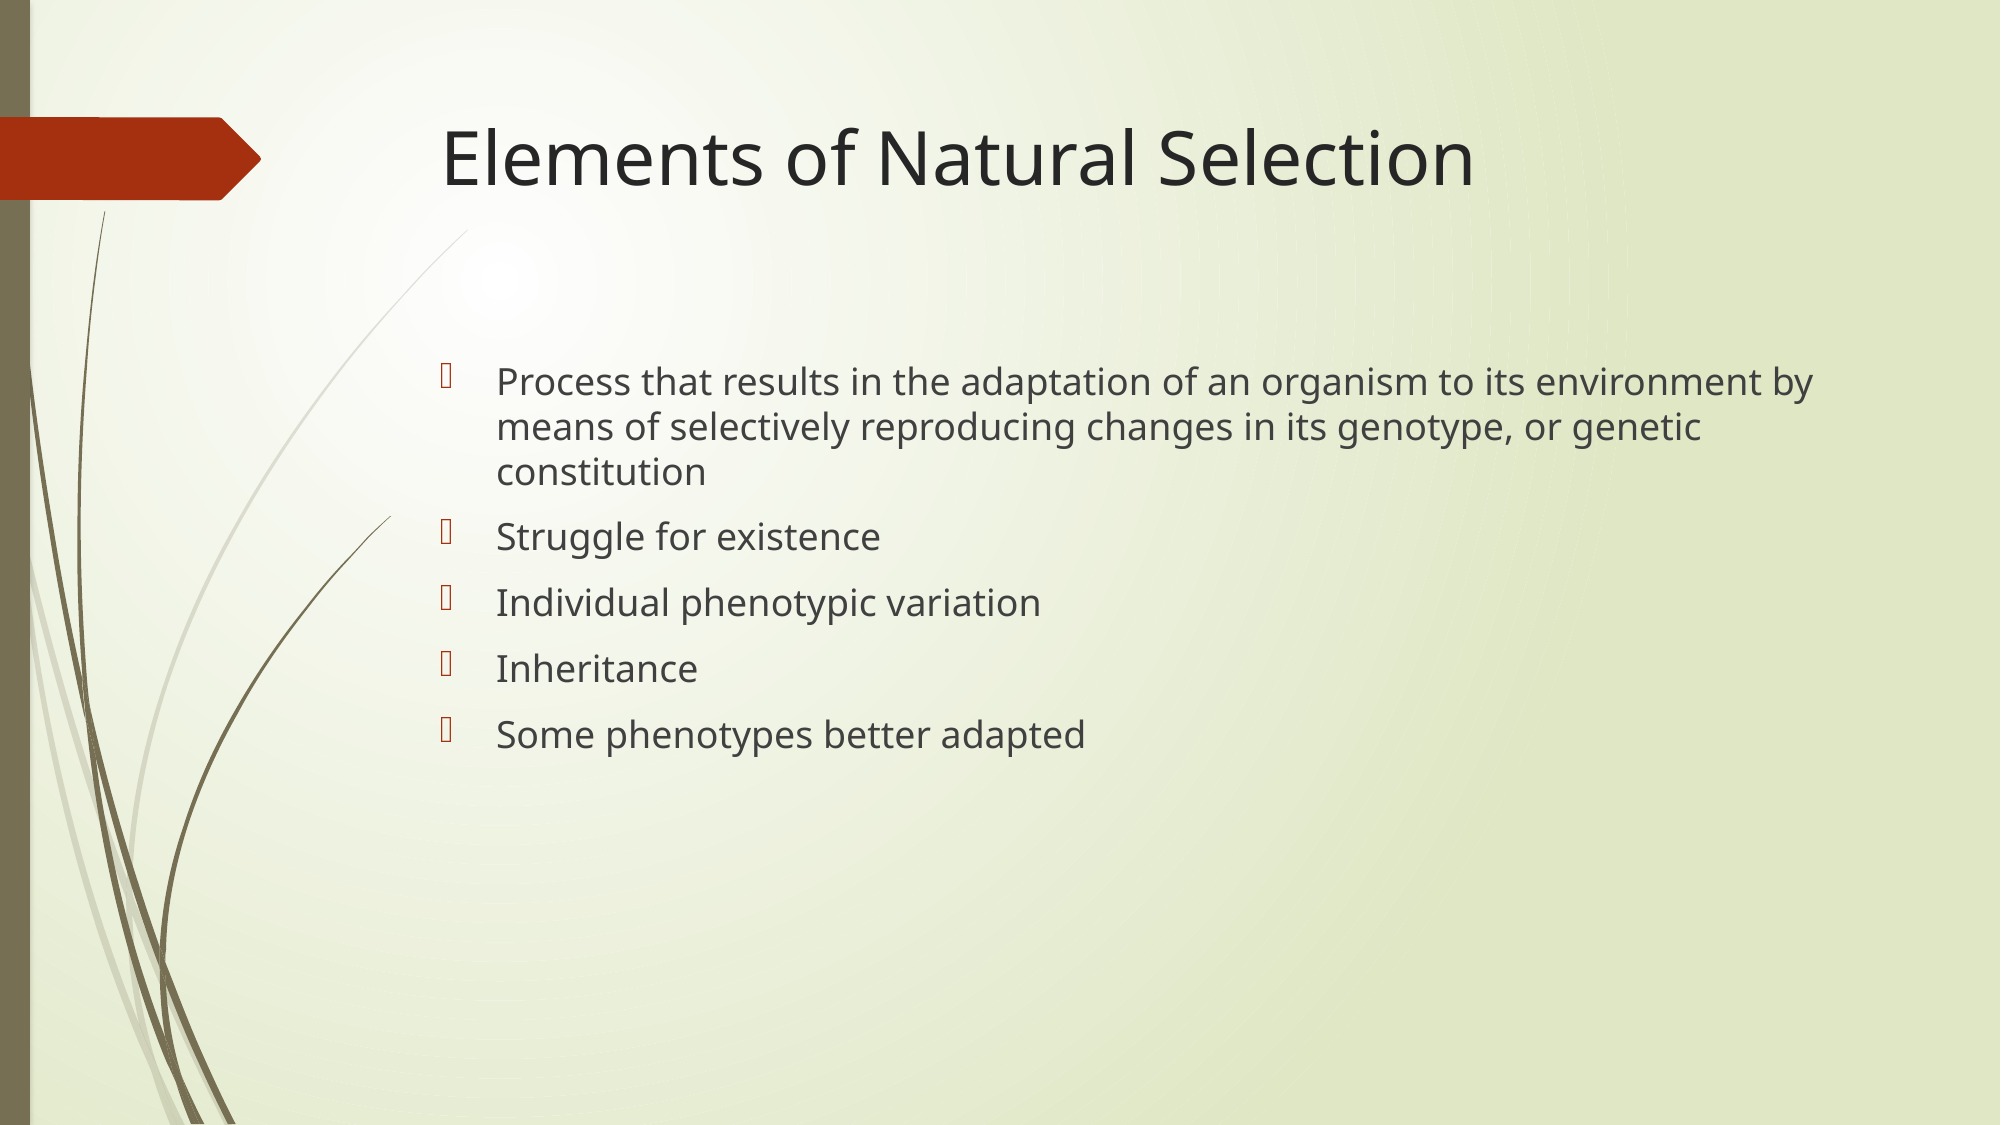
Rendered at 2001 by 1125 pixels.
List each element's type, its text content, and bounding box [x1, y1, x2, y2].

title Elements of Natural Selection [425, 102, 1888, 313]
list Process that results in the adaptation of an organism to its environment by means of selectively reproducing changes in its genotype, or genetic constitution Struggle for existence Individual phenotypic variation Inheritance Some phenotypes better adapted [424, 350, 1888, 970]
